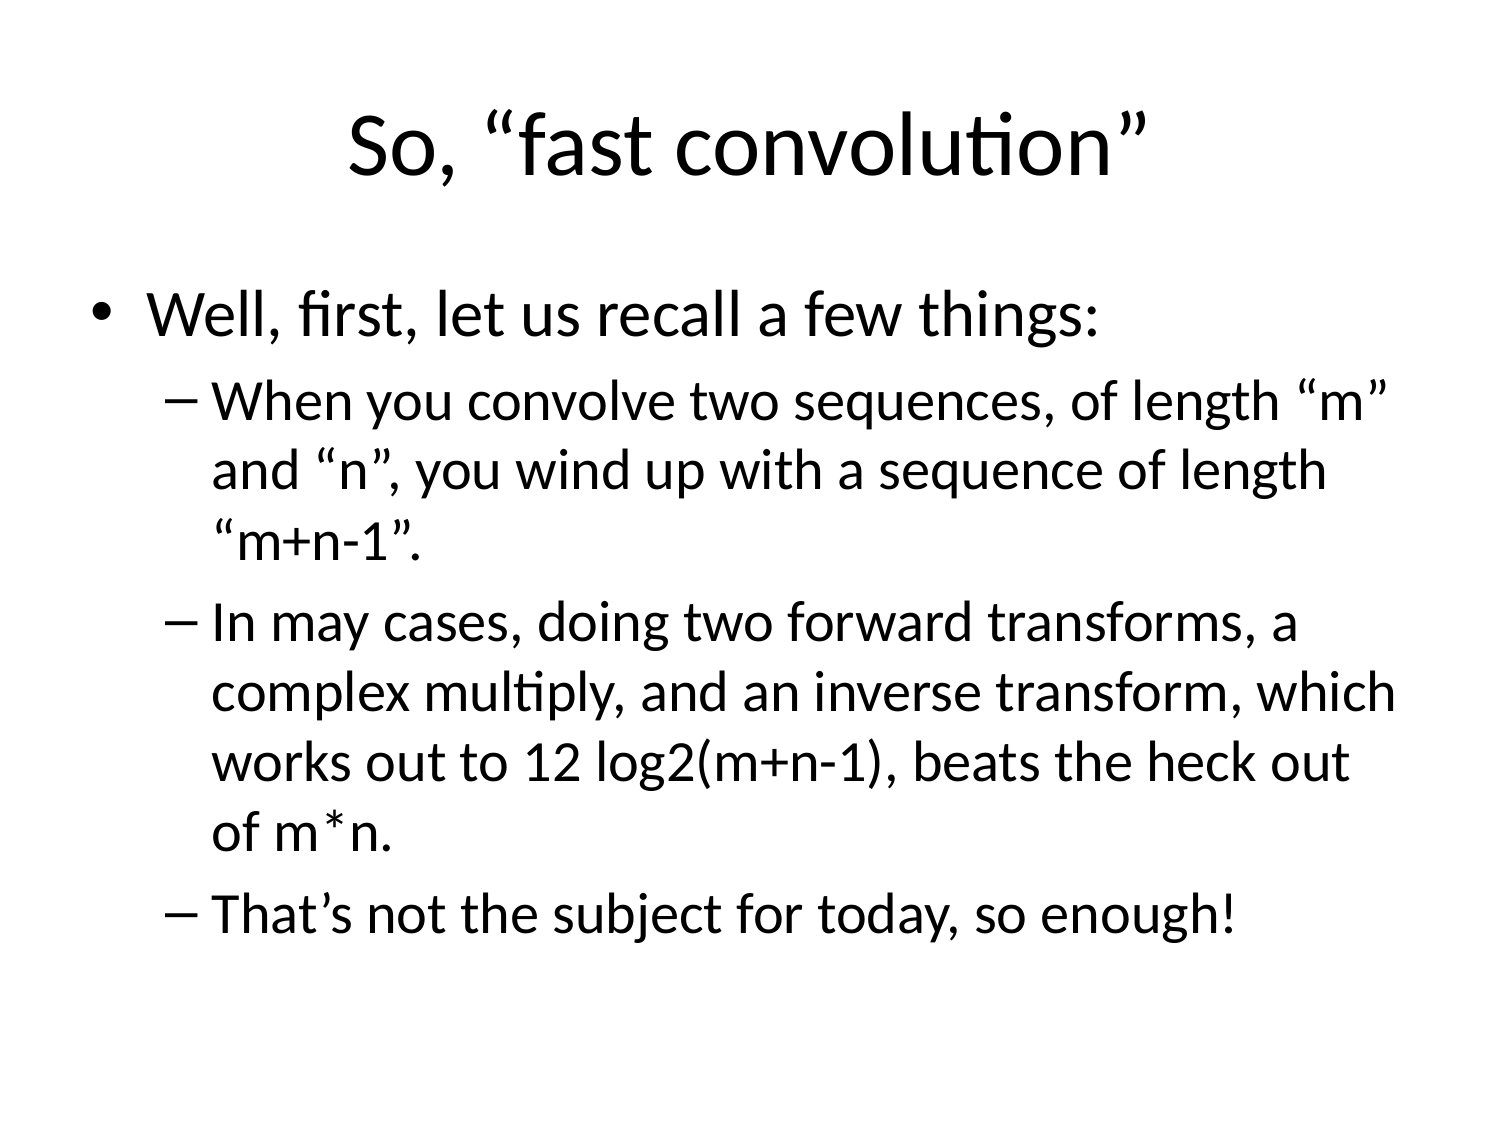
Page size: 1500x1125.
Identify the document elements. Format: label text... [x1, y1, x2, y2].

title So, “fast convolution” [75, 45, 1425, 233]
list Well, first, let us recall a few things: When you convolve two sequences, of length “m” and “n”, you wind up with a sequence of length “m+n-1”. In may cases, doing two forward transforms, a complex multiply, and an inverse transform, which works out to 12 log2(m+n-1), beats the heck out of m*n. That’s not the subject for today, so enough! [75, 262, 1425, 1005]
